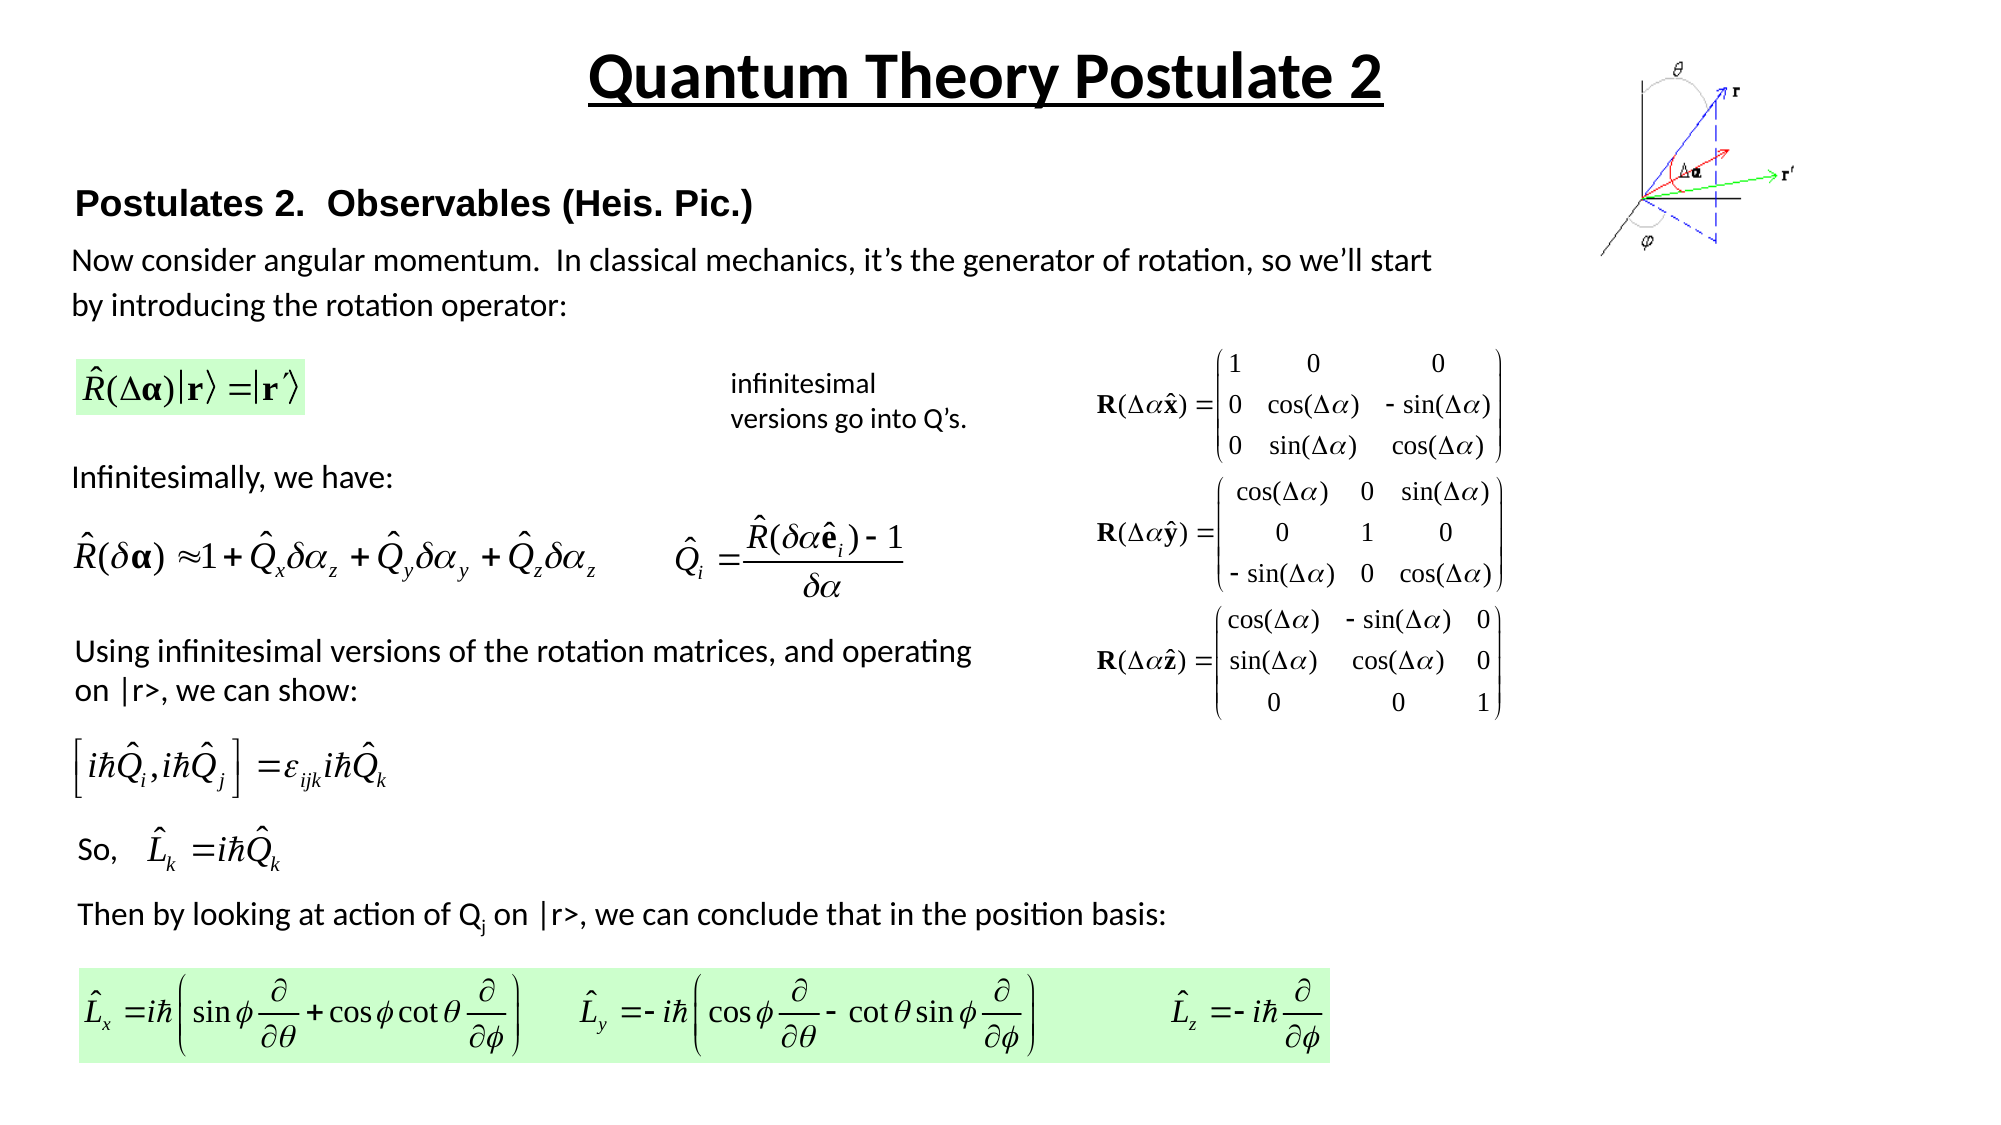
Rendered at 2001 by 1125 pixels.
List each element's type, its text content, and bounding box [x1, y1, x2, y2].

text_box So, [62, 819, 136, 874]
text_box Now consider angular momentum. In classical mechanics, it’s the generator of rotation, so we’ll start by introducing the rotation operator: [56, 231, 1482, 331]
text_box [66, 524, 605, 590]
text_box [1092, 343, 1510, 727]
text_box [78, 967, 1330, 1064]
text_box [140, 819, 289, 880]
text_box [75, 358, 305, 416]
text_box Quantum Theory Postulate 2 [573, 24, 1433, 120]
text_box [669, 506, 910, 607]
text_box Infinitesimally, we have: [56, 447, 437, 503]
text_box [66, 732, 394, 806]
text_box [1574, 47, 1955, 387]
text_box Postulates 2. Observables (Heis. Pic.) [60, 171, 770, 231]
text_box Using infinitesimal versions of the rotation matrices, and operating on |r>, we can show: [59, 621, 1012, 716]
text_box infinitesimal versions go into Q’s. [715, 357, 991, 442]
text_box Then by looking at action of Qj on |r>, we can conclude that in the position basis: [62, 884, 1215, 945]
